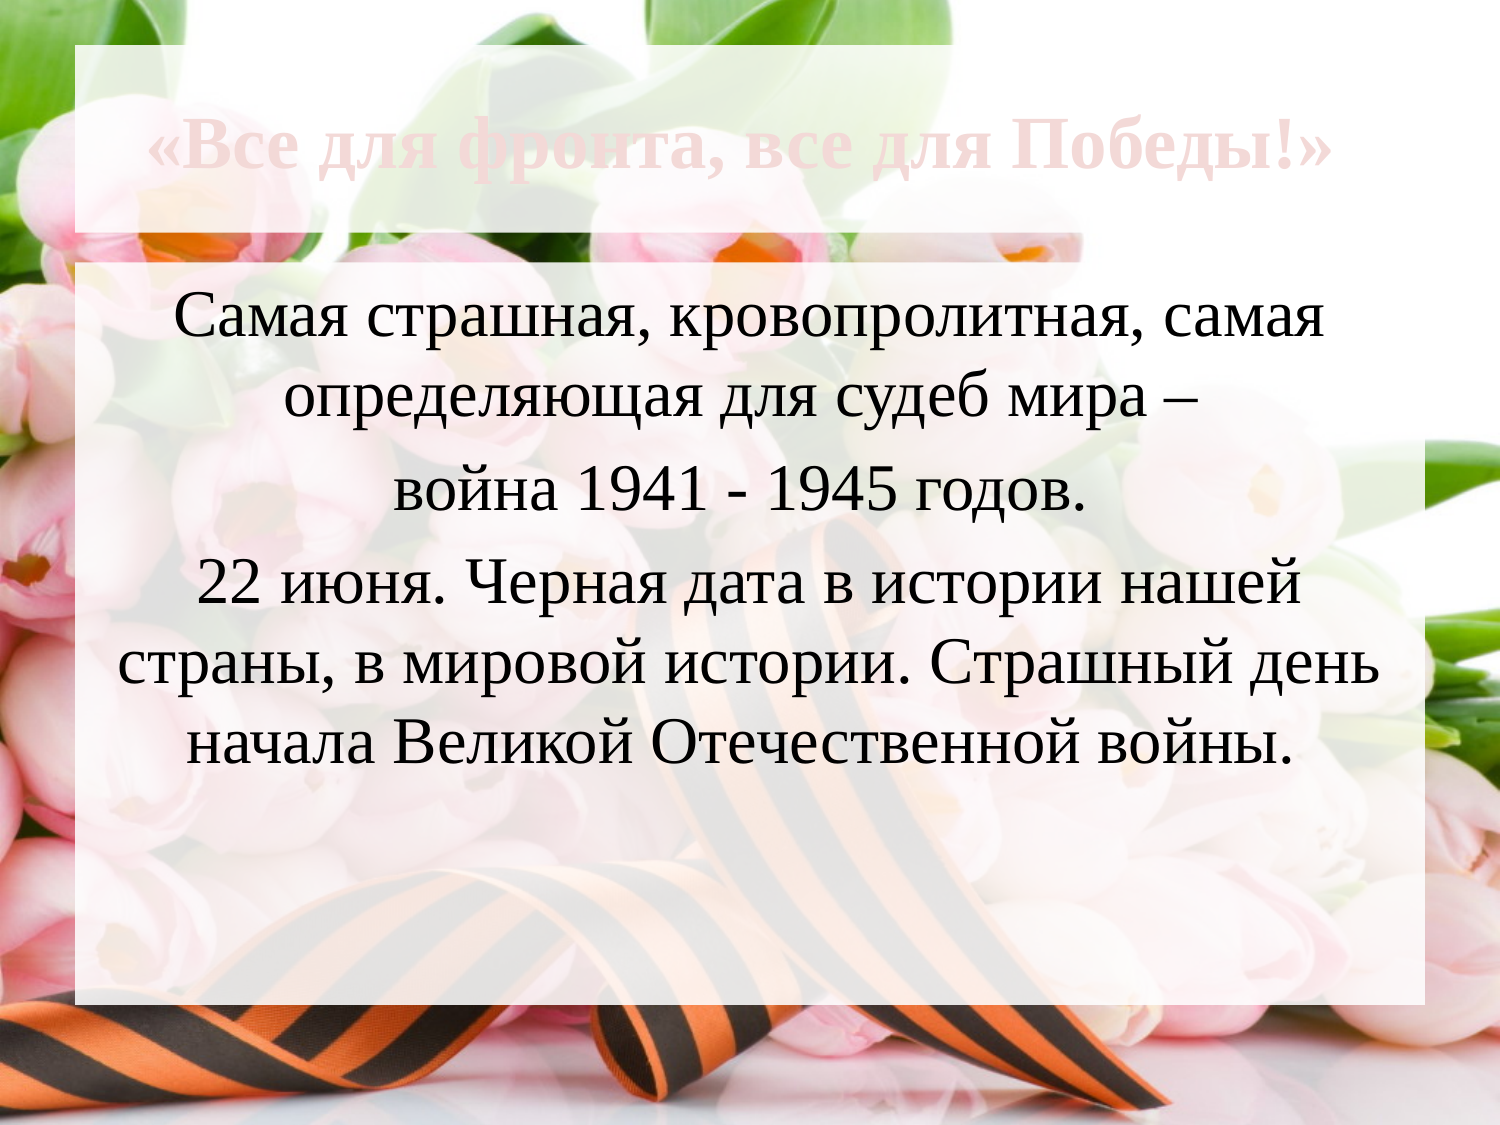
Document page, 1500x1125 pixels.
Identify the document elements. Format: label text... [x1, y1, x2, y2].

list Самая страшная, кровопролитная, самая определяющая для судеб мира – война 1941 - 1945 годов. 22 июня. Черная дата в истории нашей страны, в мировой истории. Страшный день начала Великой Отечественной войны. [75, 262, 1425, 1005]
picture [0, 0, 1500, 1125]
title «Все для фронта, все для Победы!» [75, 45, 1425, 233]
